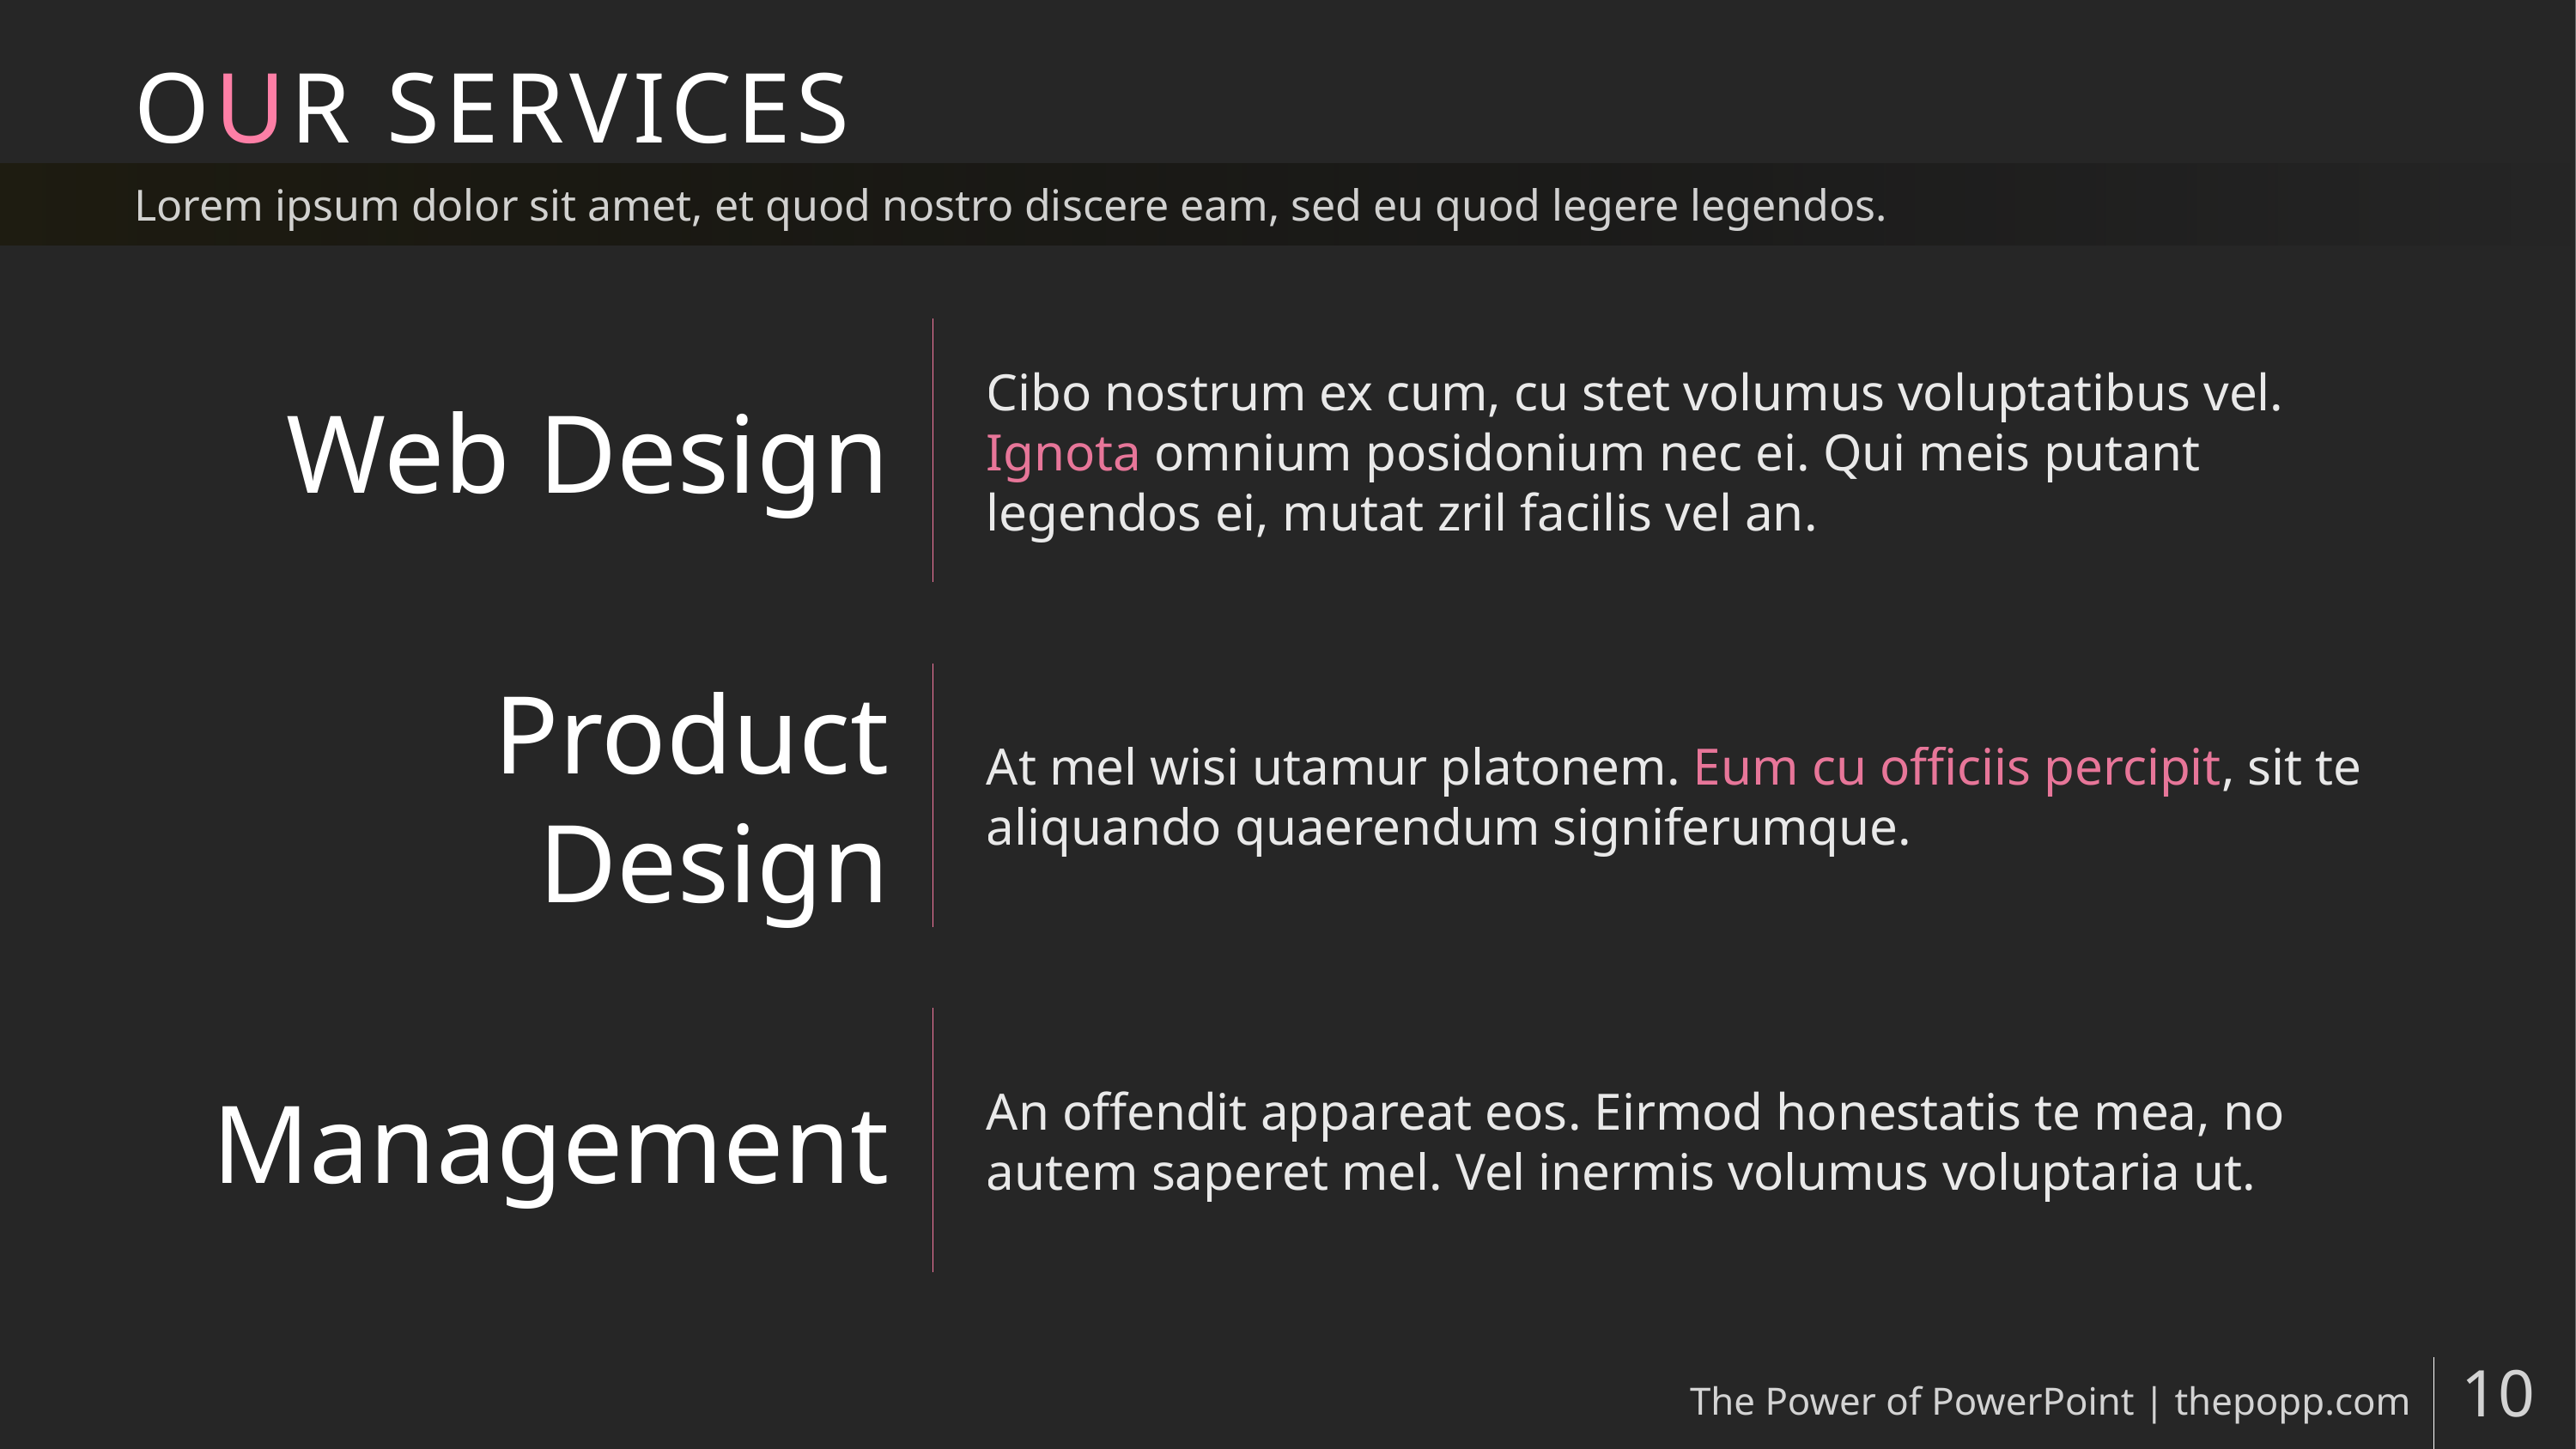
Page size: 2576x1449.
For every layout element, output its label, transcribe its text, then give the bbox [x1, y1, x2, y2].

title OUR SERVICES [111, 0, 2430, 174]
list An offendit appareat eos. Eirmod honestatis te mea, no autem saperet mel. Vel inermis volumus voluptaria ut. [963, 1008, 2424, 1272]
list At mel wisi utamur platonem. Eum cu officiis percipit, sit te aliquando quaerendum signiferumque. [963, 663, 2424, 927]
slide_number 10 [2438, 1357, 2576, 1434]
list Web Design [111, 359, 913, 543]
list Product Design [111, 704, 913, 887]
list Lorem ipsum dolor sit amet, et quod nostro discere eam, sed eu quod legere legendos. [111, 167, 2404, 248]
footer The Power of PowerPoint | thepopp.com [922, 1356, 2434, 1434]
list Management [111, 1048, 913, 1232]
list Cibo nostrum ex cum, cu stet volumus voluptatibus vel. Ignota omnium posidonium nec ei. Qui meis putant legendos ei, mutat zril facilis vel an. [963, 318, 2424, 583]
